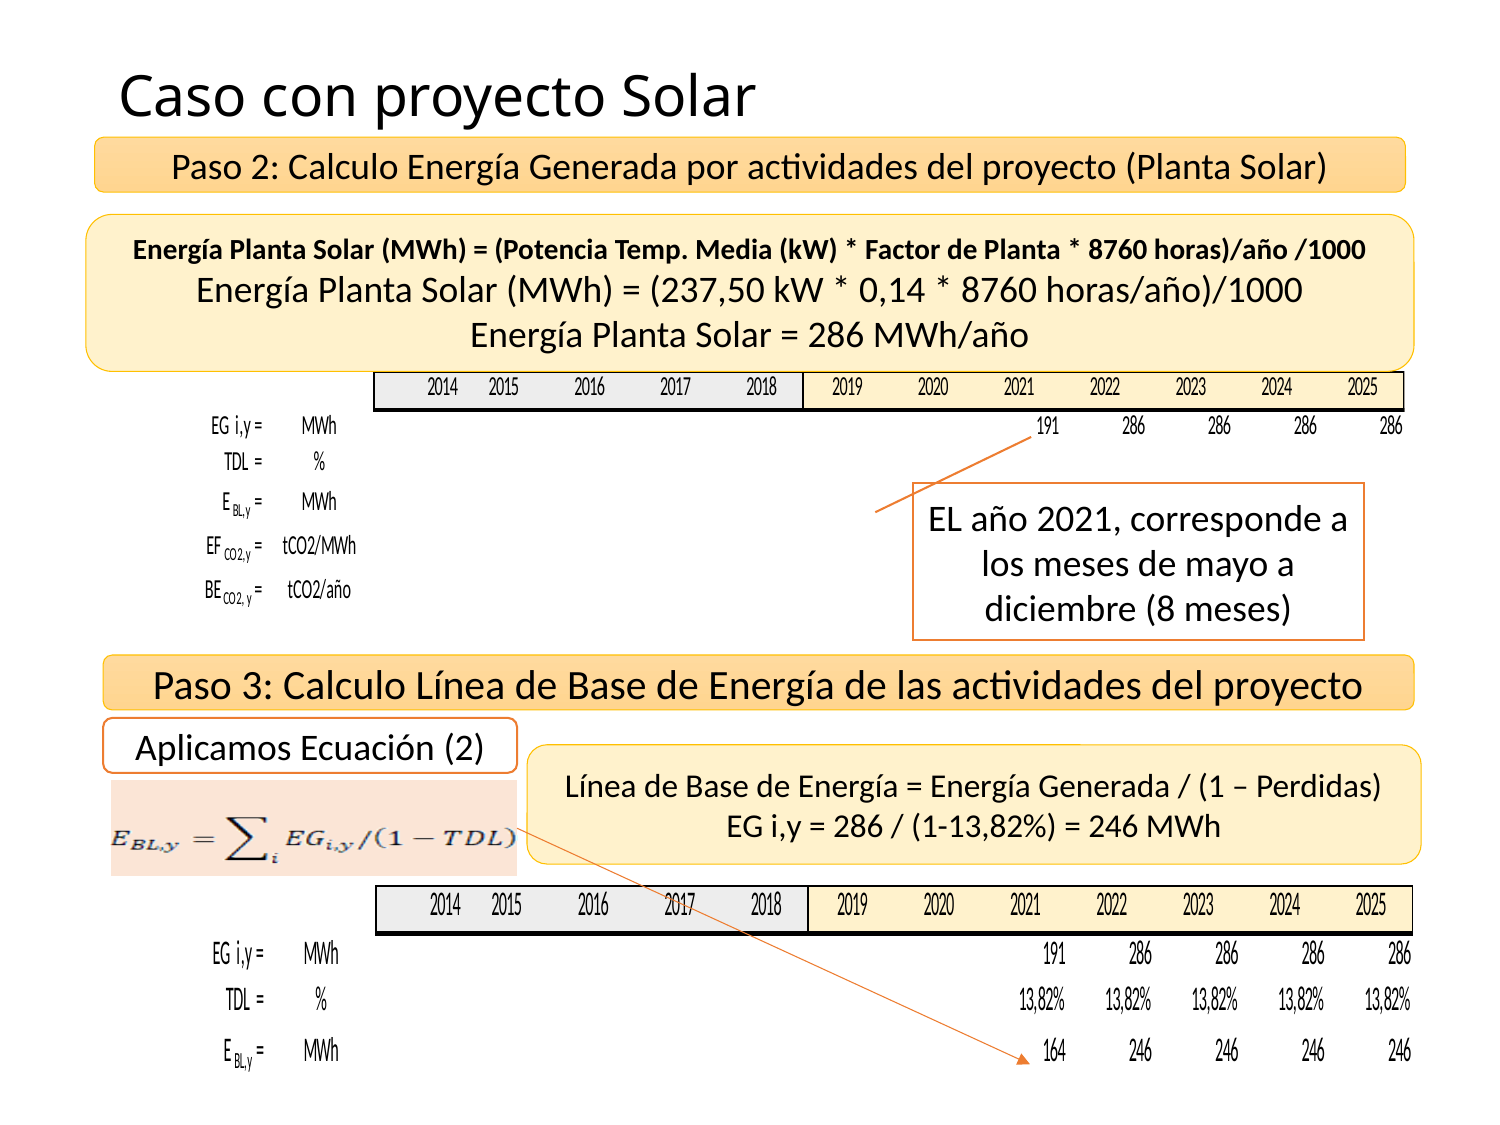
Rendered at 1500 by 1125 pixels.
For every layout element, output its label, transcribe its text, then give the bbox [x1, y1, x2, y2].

text_box EL año 2021, corresponde a los meses de mayo a diciembre (8 meses) [912, 617, 1365, 641]
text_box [517, 828, 1030, 1065]
text_box Paso 2: Calculo Energía Generada por actividades del proyecto (Planta Solar) [94, 136, 1407, 193]
text_box Energía Planta Solar (MWh) = (Potencia Temp. Media (kW) * Factor de Planta * 8760 horas)/año /1000 Energía Planta Solar (MWh) = (237,50 kW * 0,14 * 8760 horas/año)/1000 Energía Planta Solar = 286 MWh/año [85, 213, 1415, 371]
title Caso con proyecto Solar [103, 59, 1397, 136]
text_box Línea de Base de Energía = Energía Generada / (1 – Perdidas) EG i,y = 286 / (1-13,82%) = 246 MWh [526, 744, 1422, 865]
text_box Aplicamos Ecuación (2) [102, 716, 519, 774]
picture [110, 779, 518, 877]
picture [0, 371, 1406, 617]
text_box Paso 3: Calculo Línea de Base de Energía de las actividades del proyecto [102, 654, 1415, 711]
picture [0, 885, 1415, 1084]
